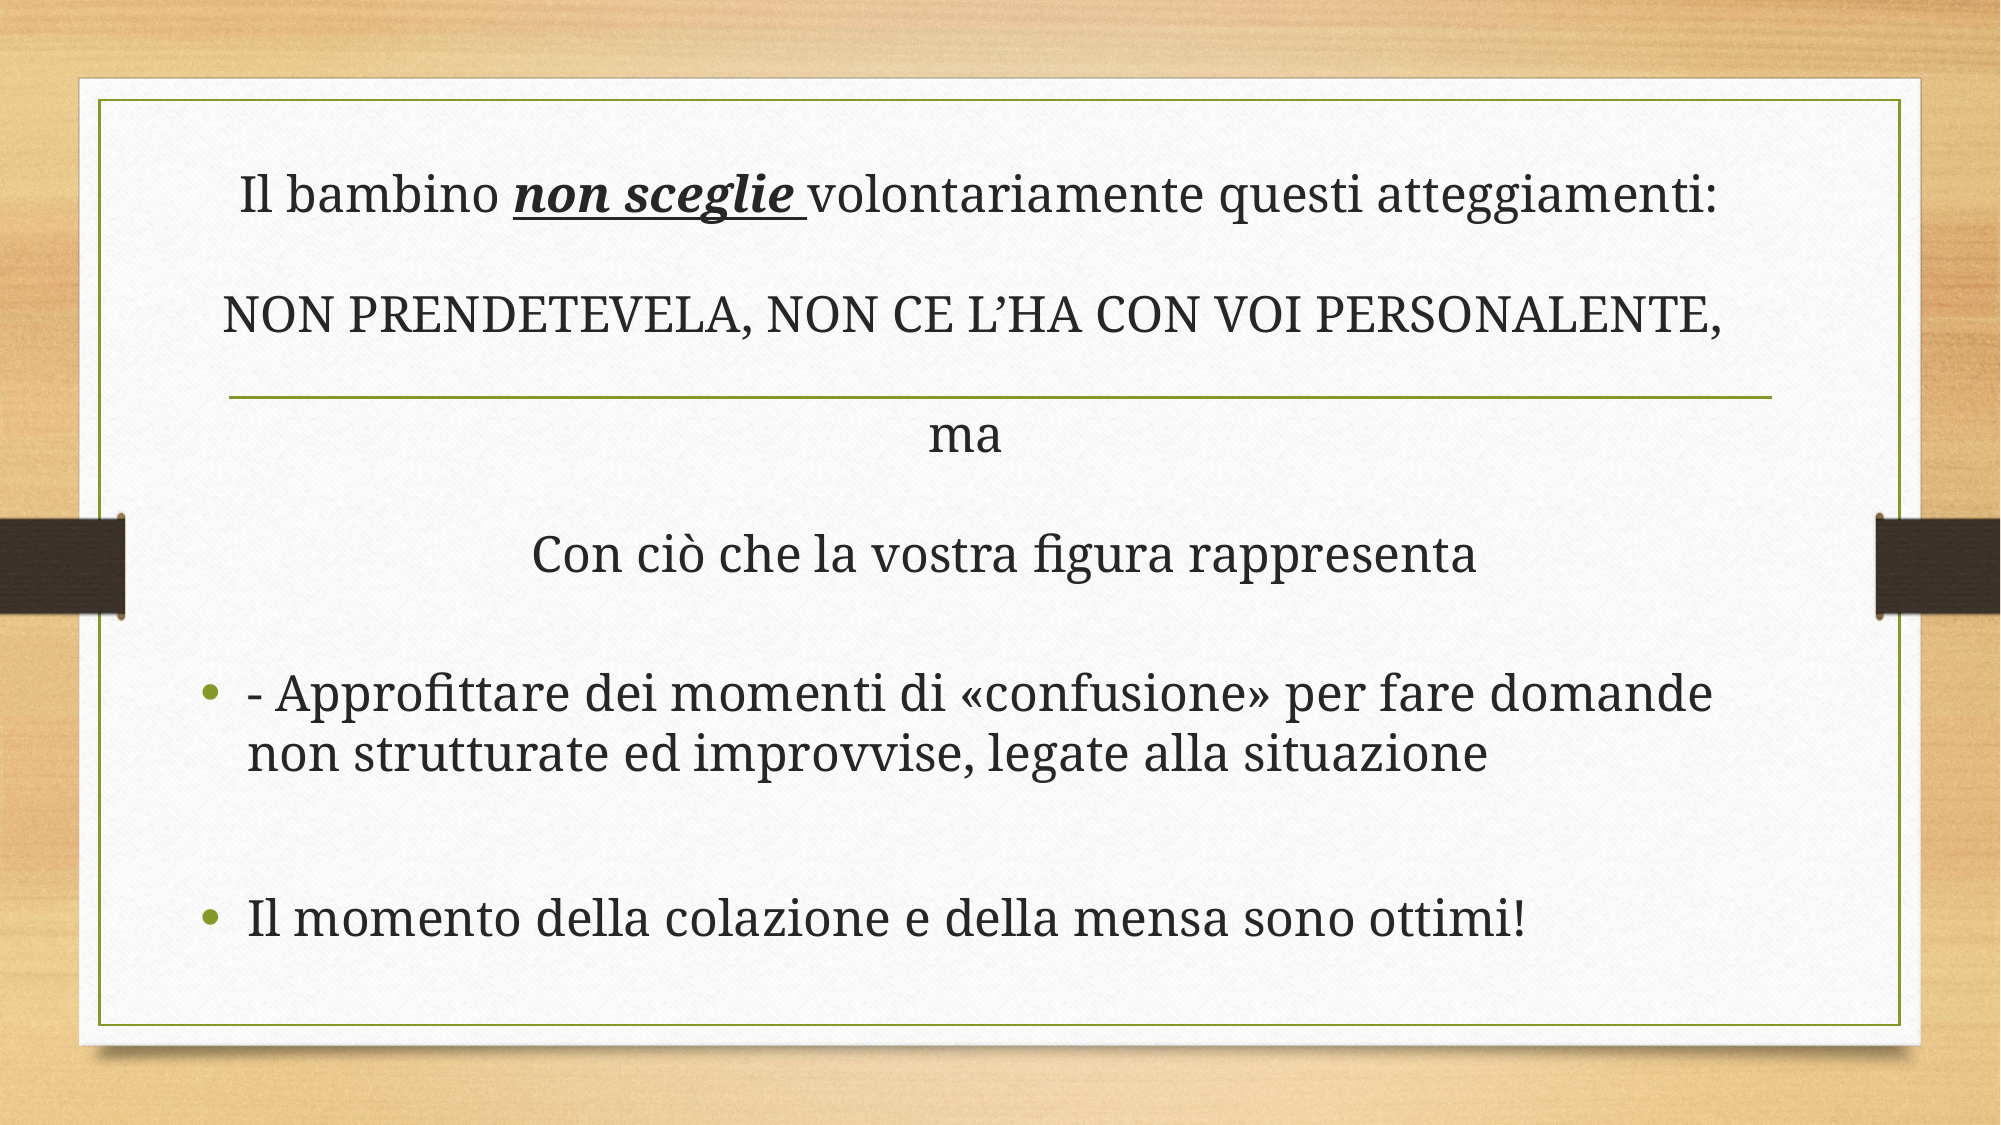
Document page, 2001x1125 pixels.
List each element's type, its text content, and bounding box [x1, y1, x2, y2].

list - Approfittare dei momenti di «confusione» per fare domande non strutturate ed improvvise, legate alla situazione Il momento della colazione e della mensa sono ottimi! [185, 654, 1761, 1125]
picture [0, 0, 2001, 1125]
title Il bambino non sceglie volontariamente questi atteggiamenti: NON PRENDETEVELA, NON CE L’HA CON VOI PERSONALENTE, ma Con ciò che la vostra figura rappresenta [185, 125, 1761, 621]
